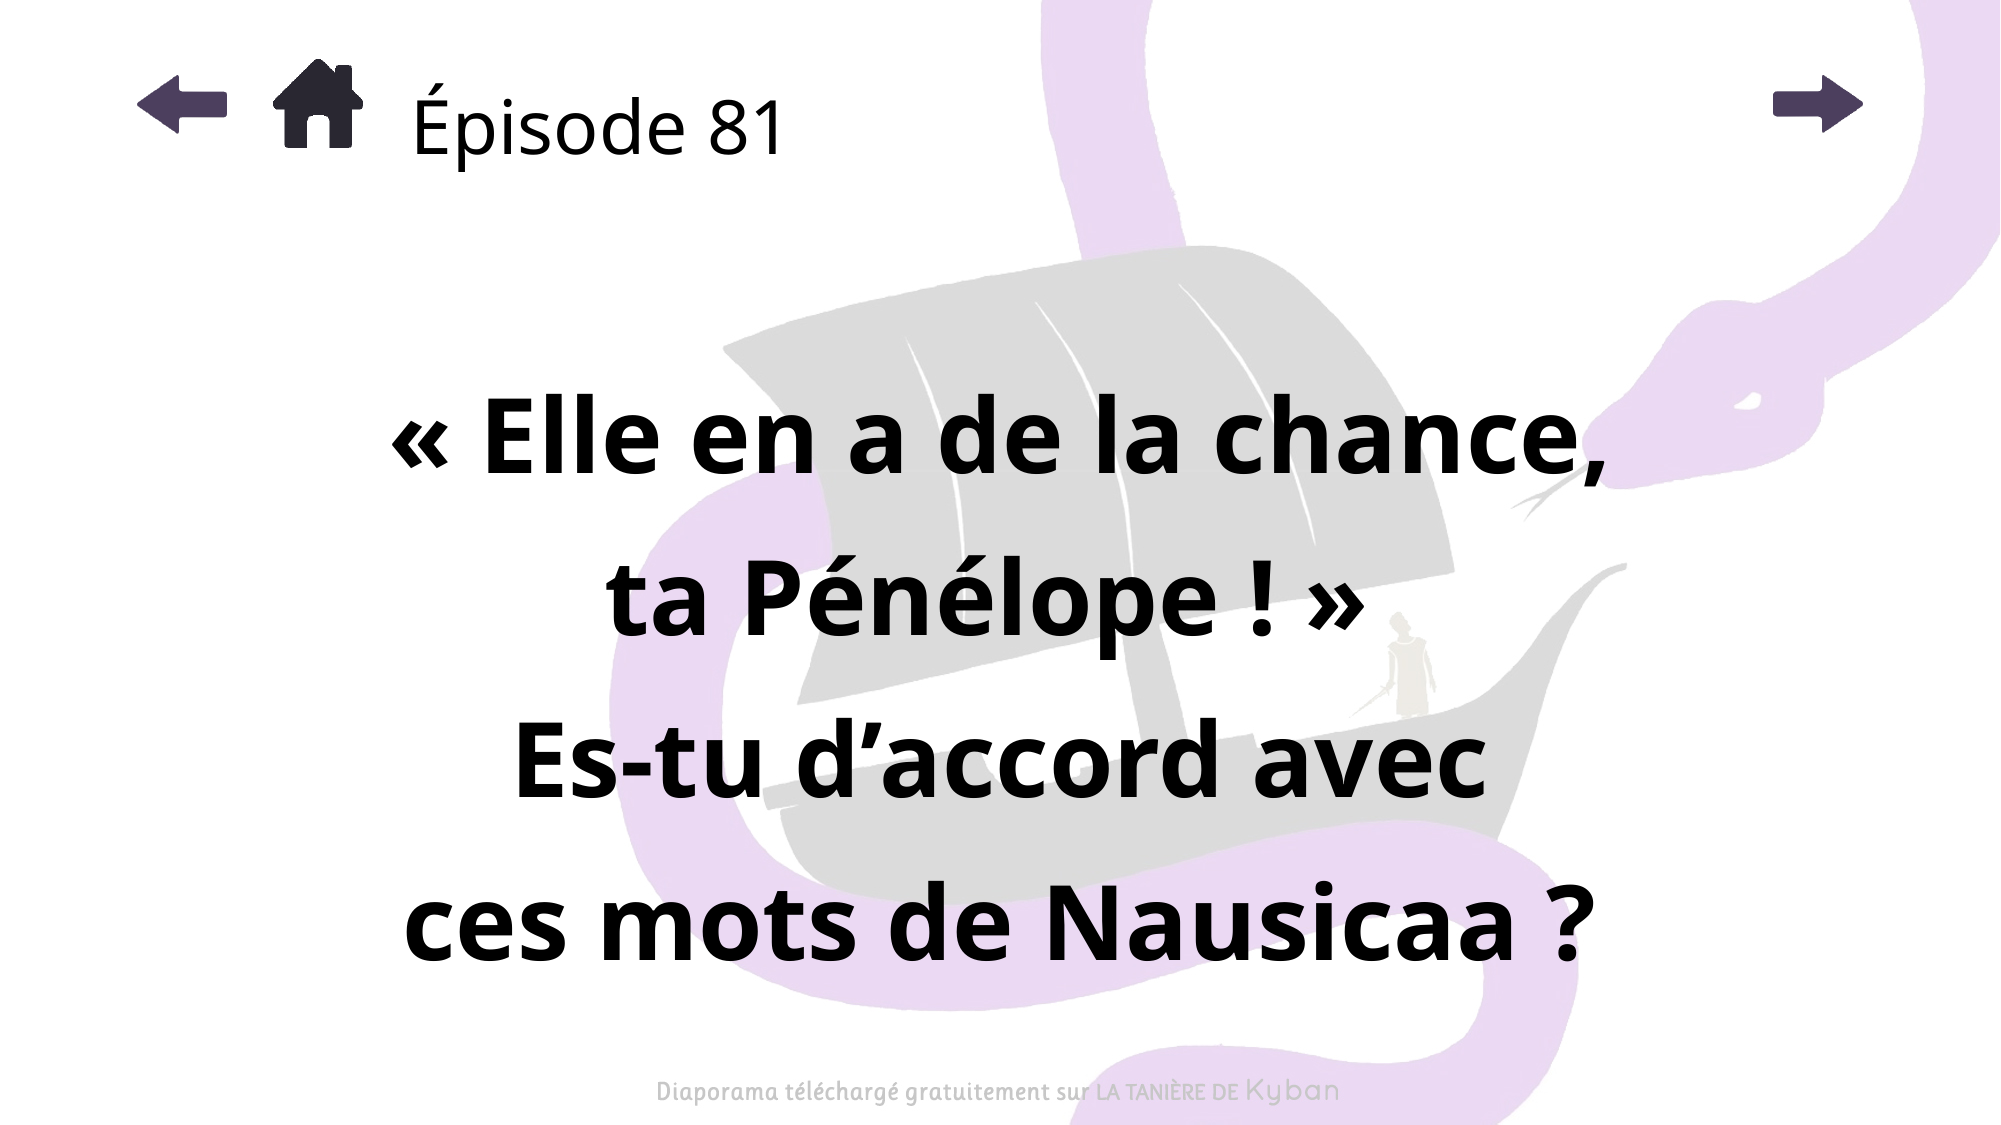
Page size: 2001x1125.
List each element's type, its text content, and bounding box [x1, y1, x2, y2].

list « Elle en a de la chance, ta Pénélope ! » Es-tu d’accord avec ces mots de Nausicaa ? [137, 299, 1863, 1014]
title Épisode 81 [395, 59, 1863, 202]
picture [0, 0, 2001, 1125]
